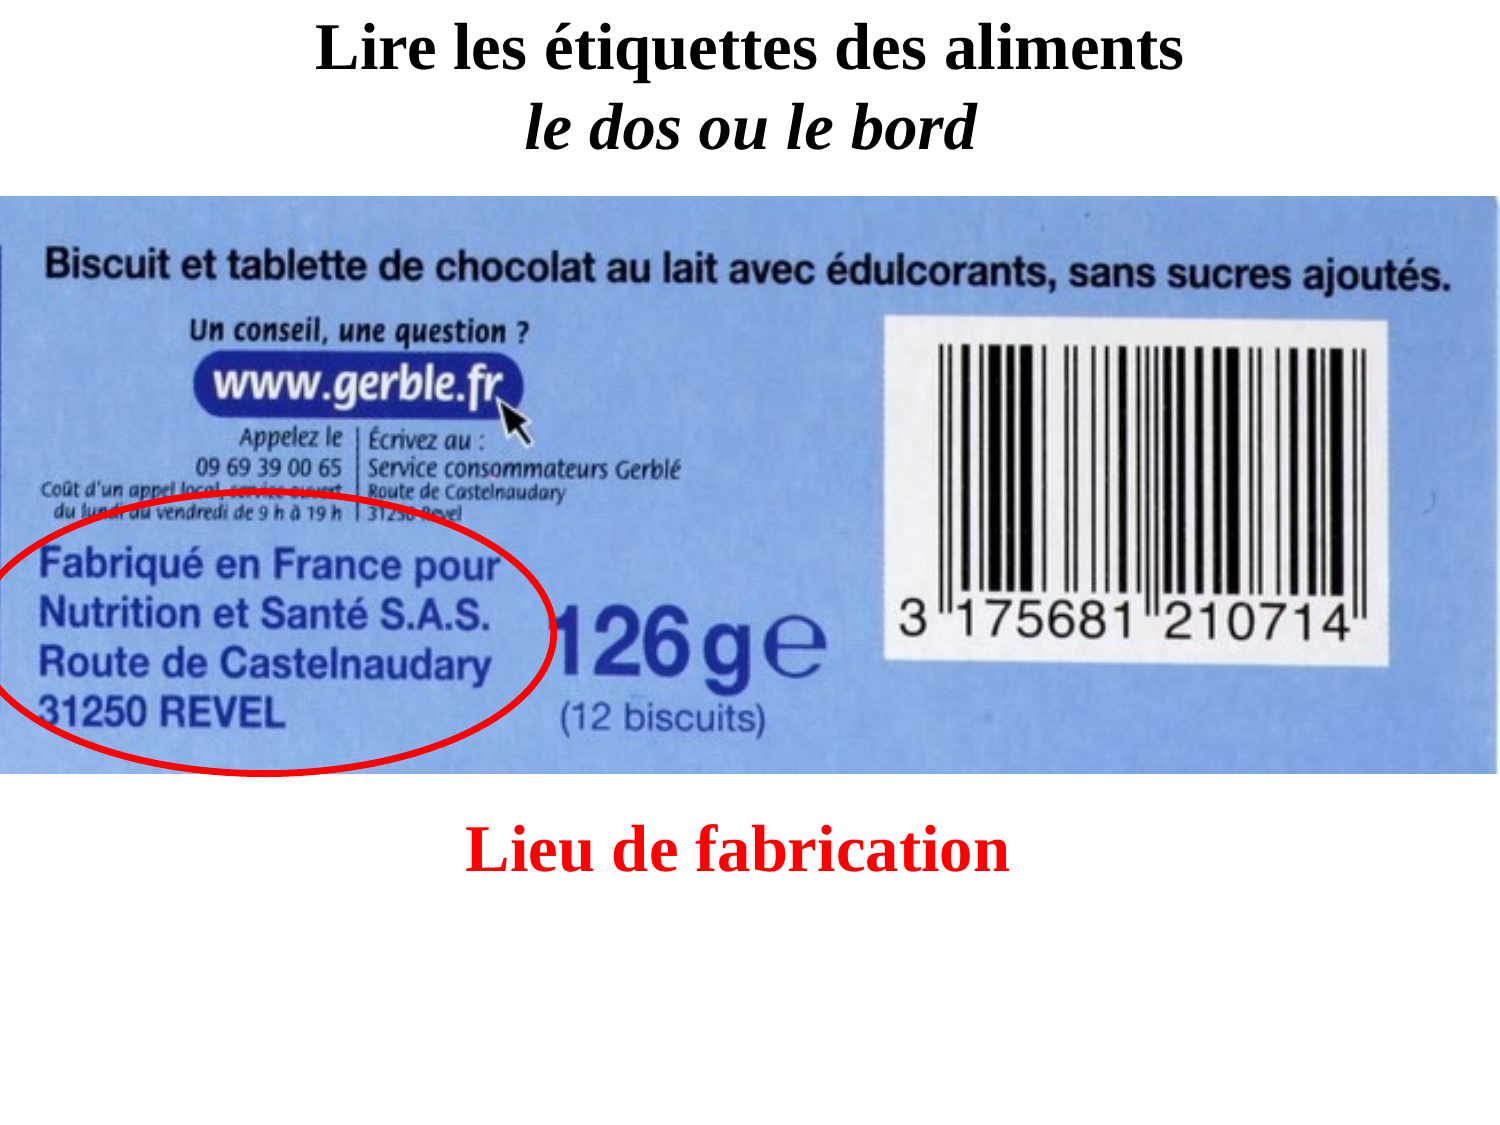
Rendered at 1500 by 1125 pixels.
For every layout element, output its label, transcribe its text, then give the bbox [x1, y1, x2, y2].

picture [0, 195, 1500, 774]
text_box Lieu de fabrication [2, 797, 1475, 973]
text_box Lire les étiquettes des aliments le dos ou le bord [2, 0, 1500, 171]
